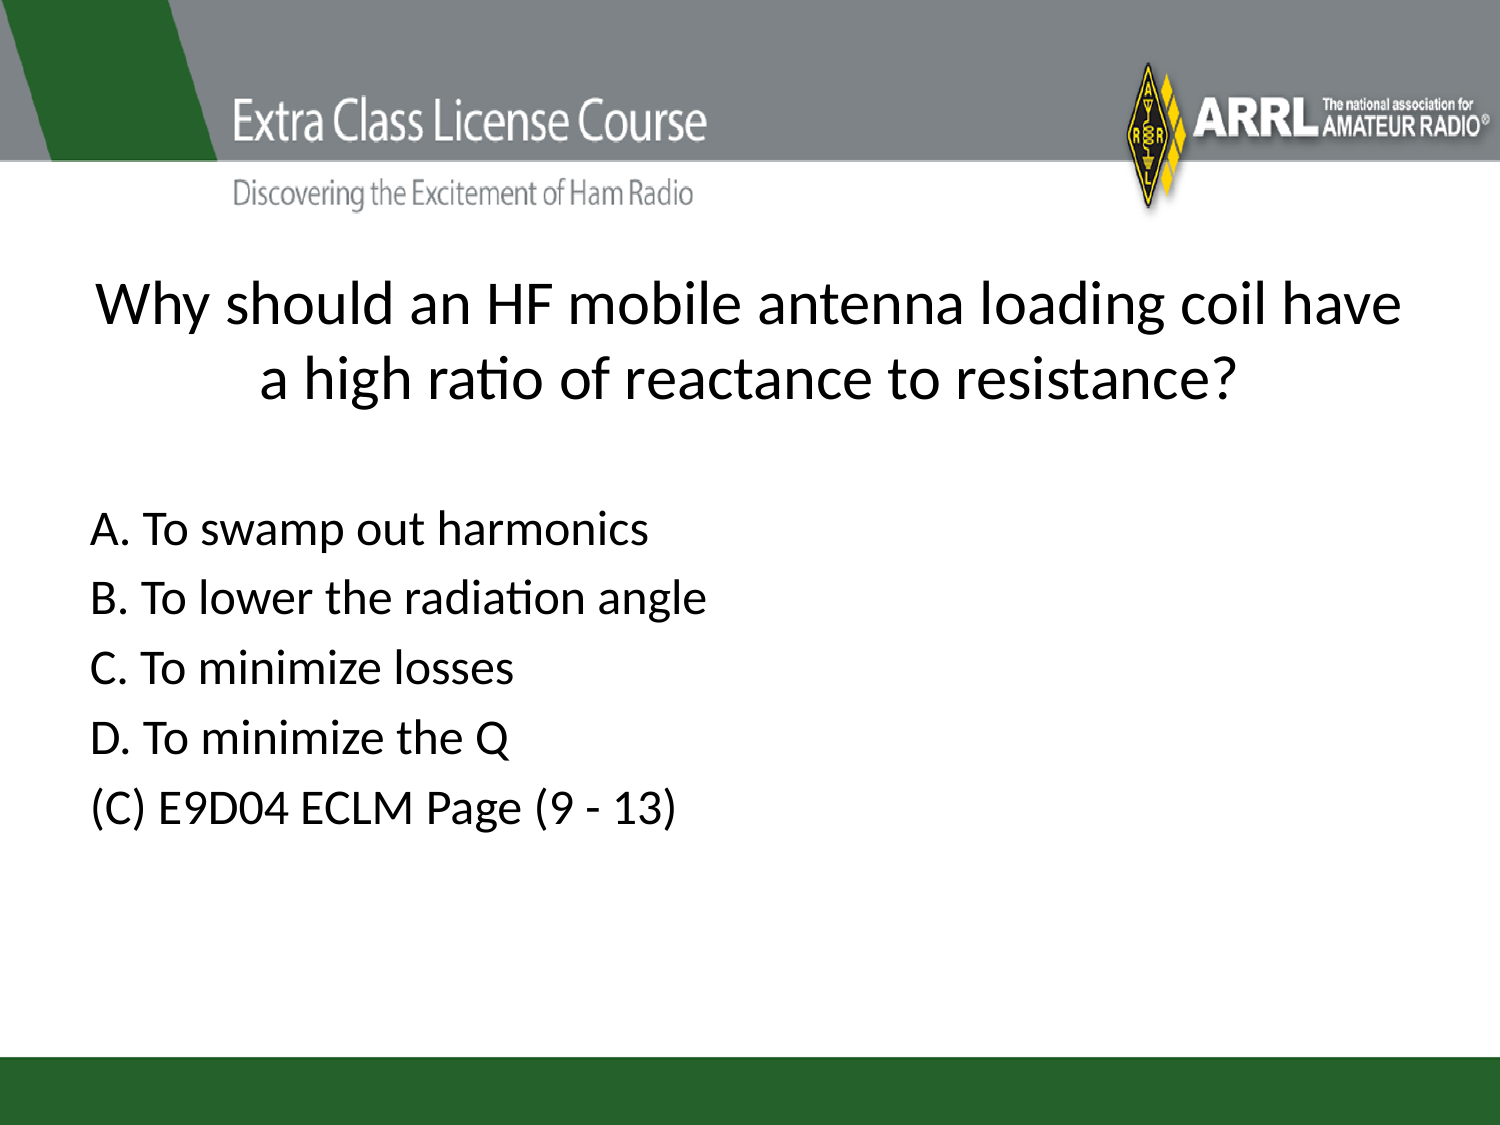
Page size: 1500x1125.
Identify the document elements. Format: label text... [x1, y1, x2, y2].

picture [0, 0, 1500, 1125]
title Why should an HF mobile antenna loading coil have a high ratio of reactance to resistance? [75, 254, 1425, 435]
list A. To swamp out harmonics B. To lower the radiation angle C. To minimize losses D. To minimize the Q (C) E9D04 ECLM Page (9 - 13) [75, 487, 1425, 1005]
